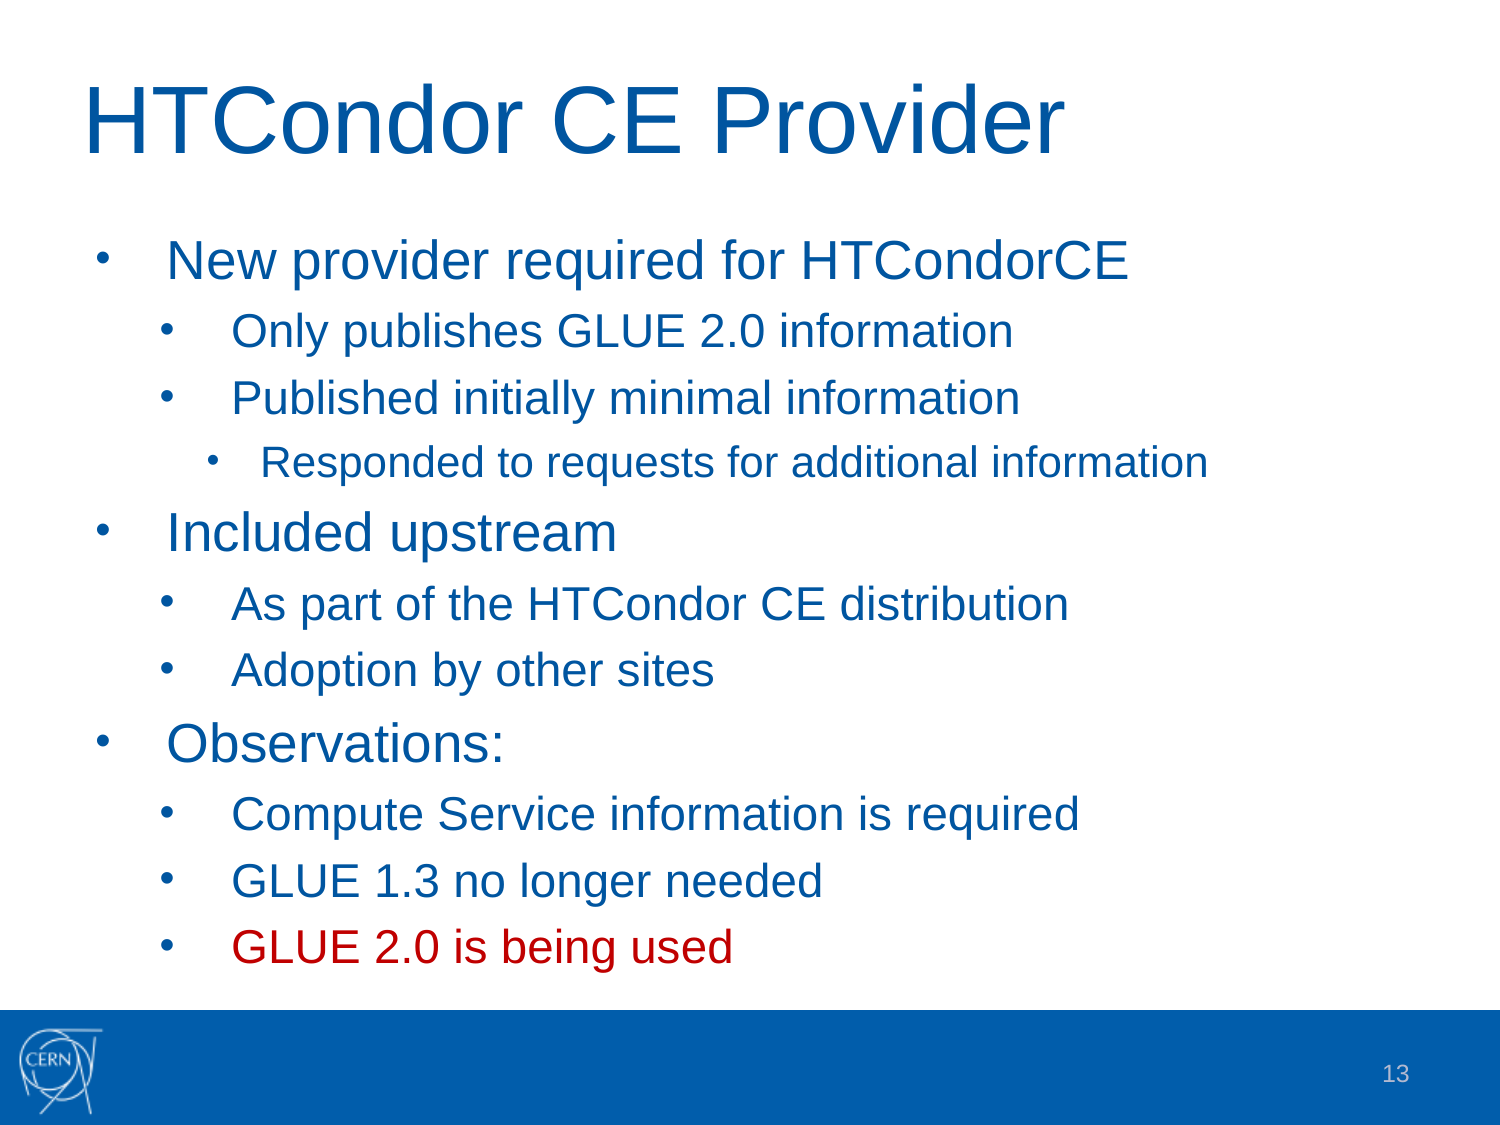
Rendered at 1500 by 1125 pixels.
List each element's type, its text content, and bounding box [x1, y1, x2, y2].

list New provider required for HTCondorCE Only publishes GLUE 2.0 information Published initially minimal information Responded to requests for additional information Included upstream As part of the HTCondor CE distribution Adoption by other sites Observations: Compute Service information is required GLUE 1.3 no longer needed GLUE 2.0 is being used [75, 217, 1425, 984]
title HTCondor CE Provider [75, 38, 1425, 193]
slide_number 13 [1342, 1042, 1425, 1103]
